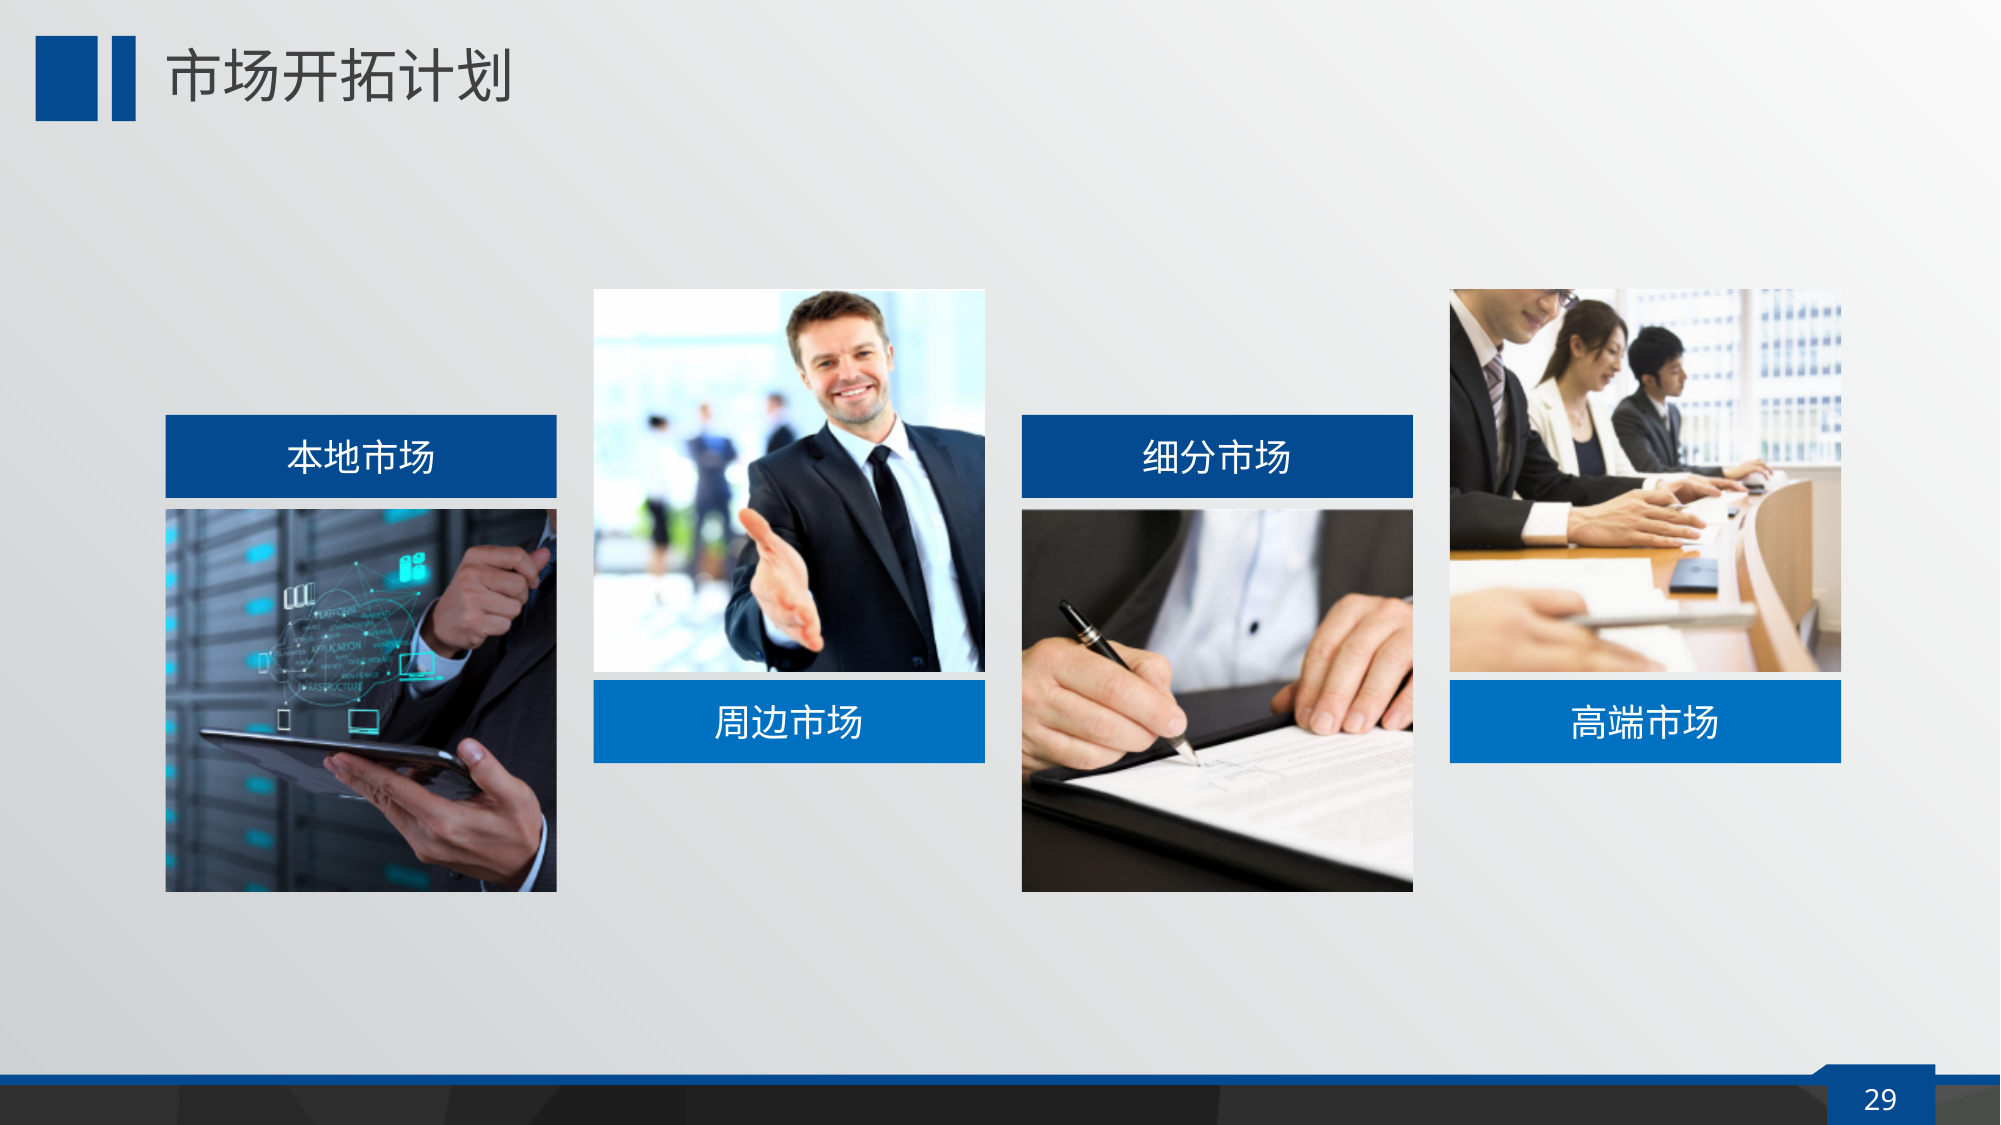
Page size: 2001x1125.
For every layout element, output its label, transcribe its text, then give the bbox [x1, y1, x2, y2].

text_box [1449, 289, 1842, 764]
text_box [1021, 414, 1413, 893]
picture [1936, 1085, 2000, 1125]
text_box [593, 289, 985, 764]
title 市场开拓计划 [150, 36, 938, 122]
picture [0, 1085, 1827, 1125]
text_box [165, 414, 557, 893]
